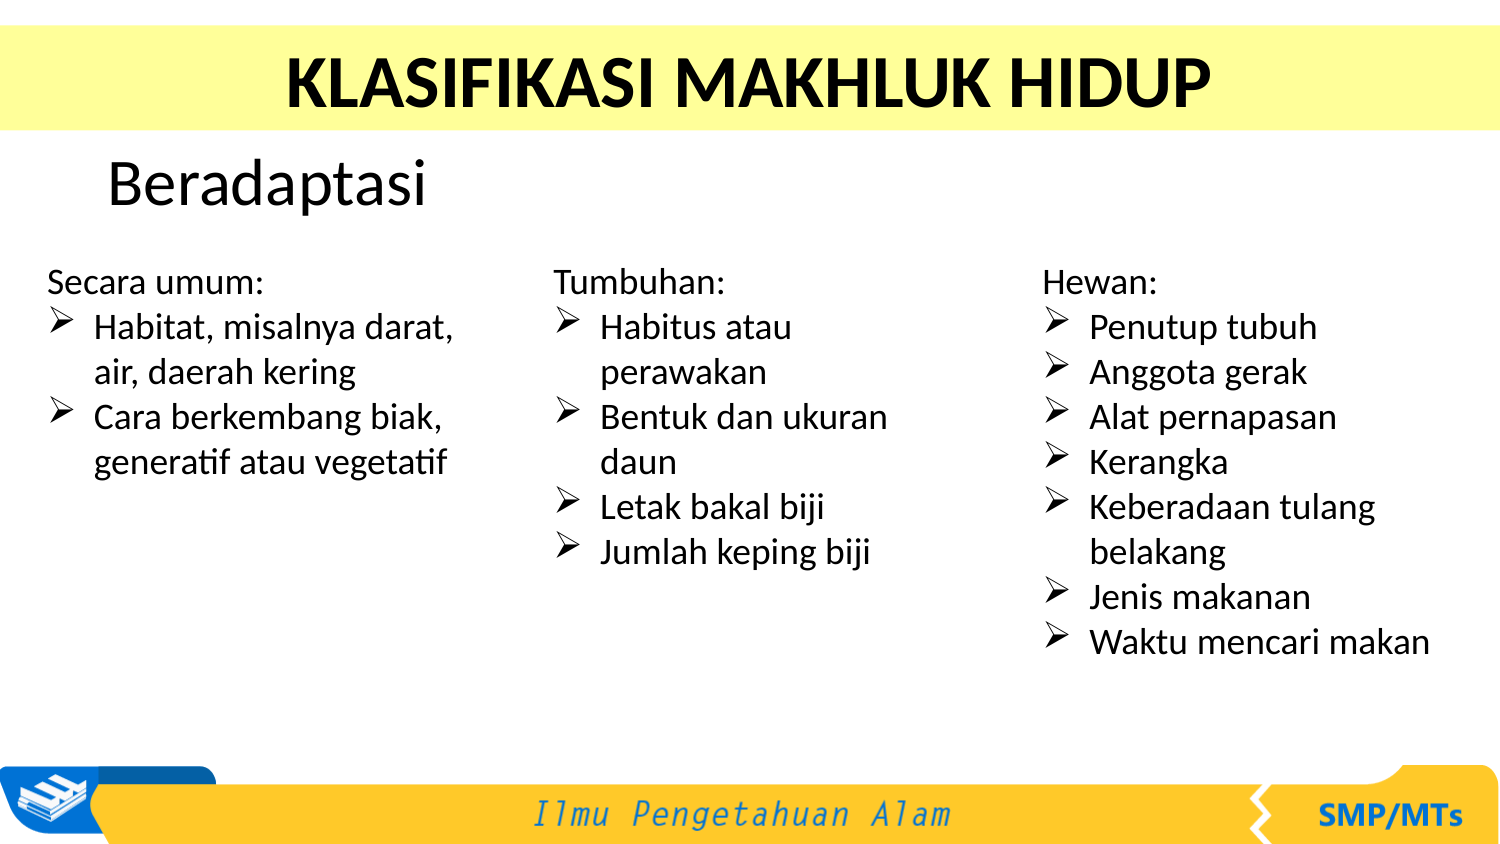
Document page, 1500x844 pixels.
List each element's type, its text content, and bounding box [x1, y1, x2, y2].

text_box KLASIFIKASI MAKHLUK HIDUP [0, 25, 1500, 131]
picture [0, 765, 1499, 844]
text_box Tumbuhan: Habitus atau perawakan Bentuk dan ukuran daun Letak bakal biji Jumlah keping biji [529, 225, 989, 715]
text_box Hewan: Penutup tubuh Anggota gerak Alat pernapasan Kerangka Keberadaan tulang belakang Jenis makanan Waktu mencari makan [1018, 225, 1478, 715]
text_box Beradaptasi [92, 131, 443, 227]
text_box Secara umum: Habitat, misalnya darat, air, daerah kering Cara berkembang biak, generatif atau vegetatif [22, 225, 482, 715]
